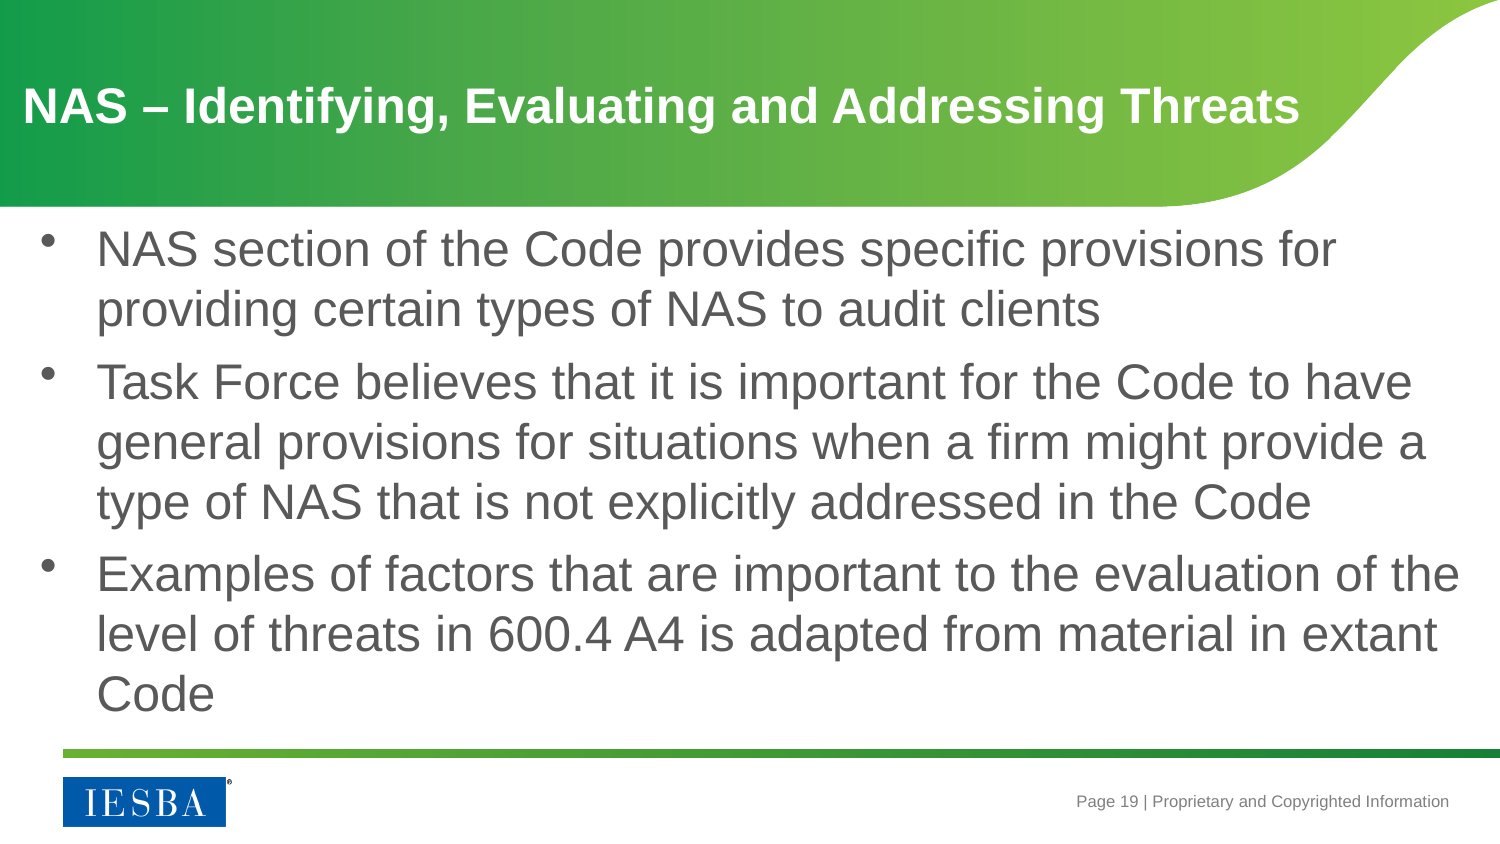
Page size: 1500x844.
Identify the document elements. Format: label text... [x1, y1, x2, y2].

picture [0, 0, 1500, 207]
list NAS section of the Code provides specific provisions for providing certain types of NAS to audit clients Task Force believes that it is important for the Code to have general provisions for situations when a firm might provide a type of NAS that is not explicitly addressed in the Code Examples of factors that are important to the evaluation of the level of threats in 600.4 A4 is adapted from material in extant Code [24, 209, 1488, 736]
picture [63, 777, 232, 827]
title NAS – Identifying, Evaluating and Addressing Threats [22, 46, 1373, 161]
